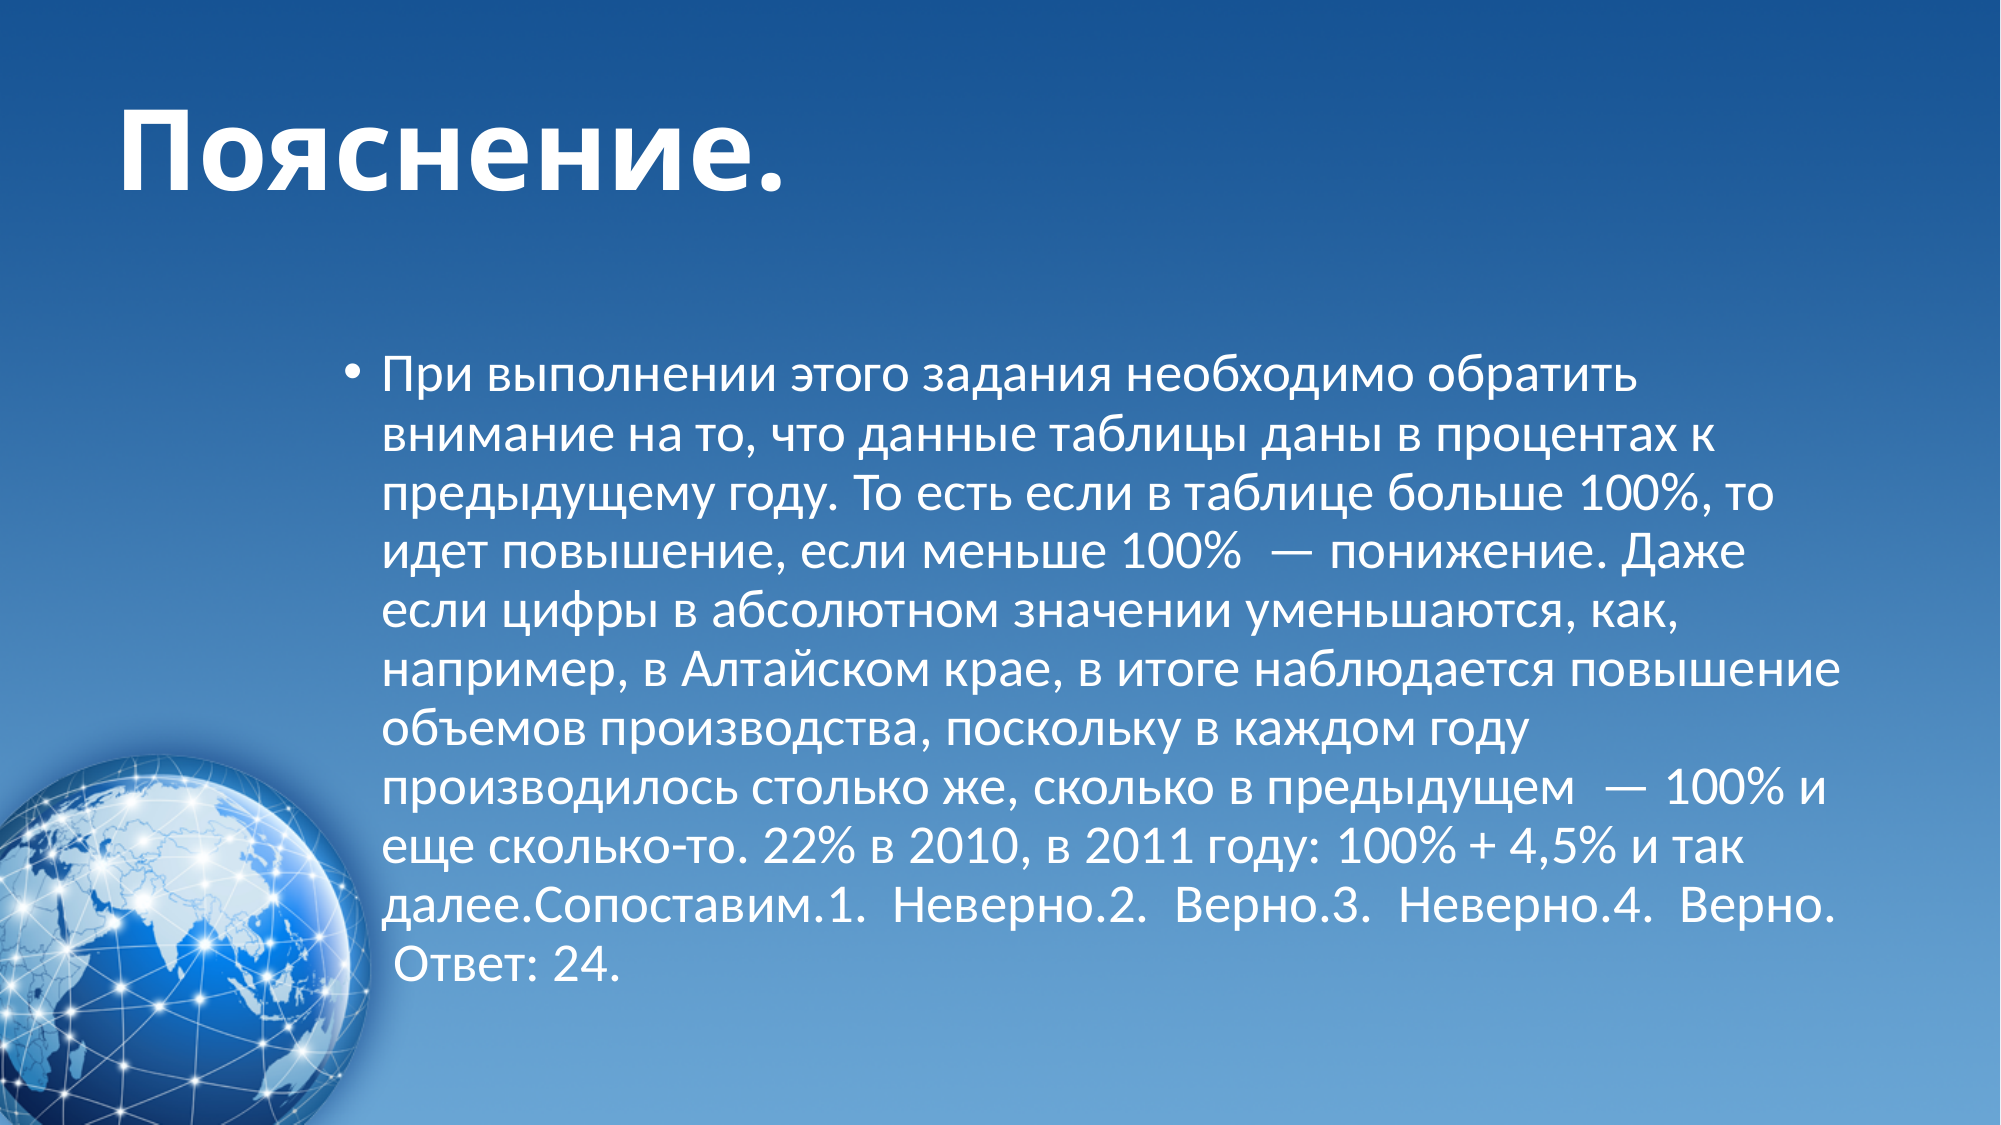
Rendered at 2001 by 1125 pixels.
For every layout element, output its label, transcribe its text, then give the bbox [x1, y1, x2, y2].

title Пояснение. [99, 45, 1863, 264]
picture [0, 0, 2001, 1125]
list При выполнении этого задания необходимо обратить внимание на то, что данные таблицы даны в процентах к предыдущему году. То есть если в таблице больше 100%, то идет повышение, если меньше 100% — понижение. Даже если цифры в абсолютном значении уменьшаются, как, например, в Алтайском крае, в итоге наблюдается повышение объемов производства, поскольку в каждом году производилось столько же, сколько в предыдущем — 100% и еще сколько-то. 22% в 2010, в 2011 году: 100% + 4,5% и так далее.Сопоставим.1. Неверно.2. Верно.3. Неверно.4. Верно. Ответ: 24. [328, 337, 1863, 1014]
